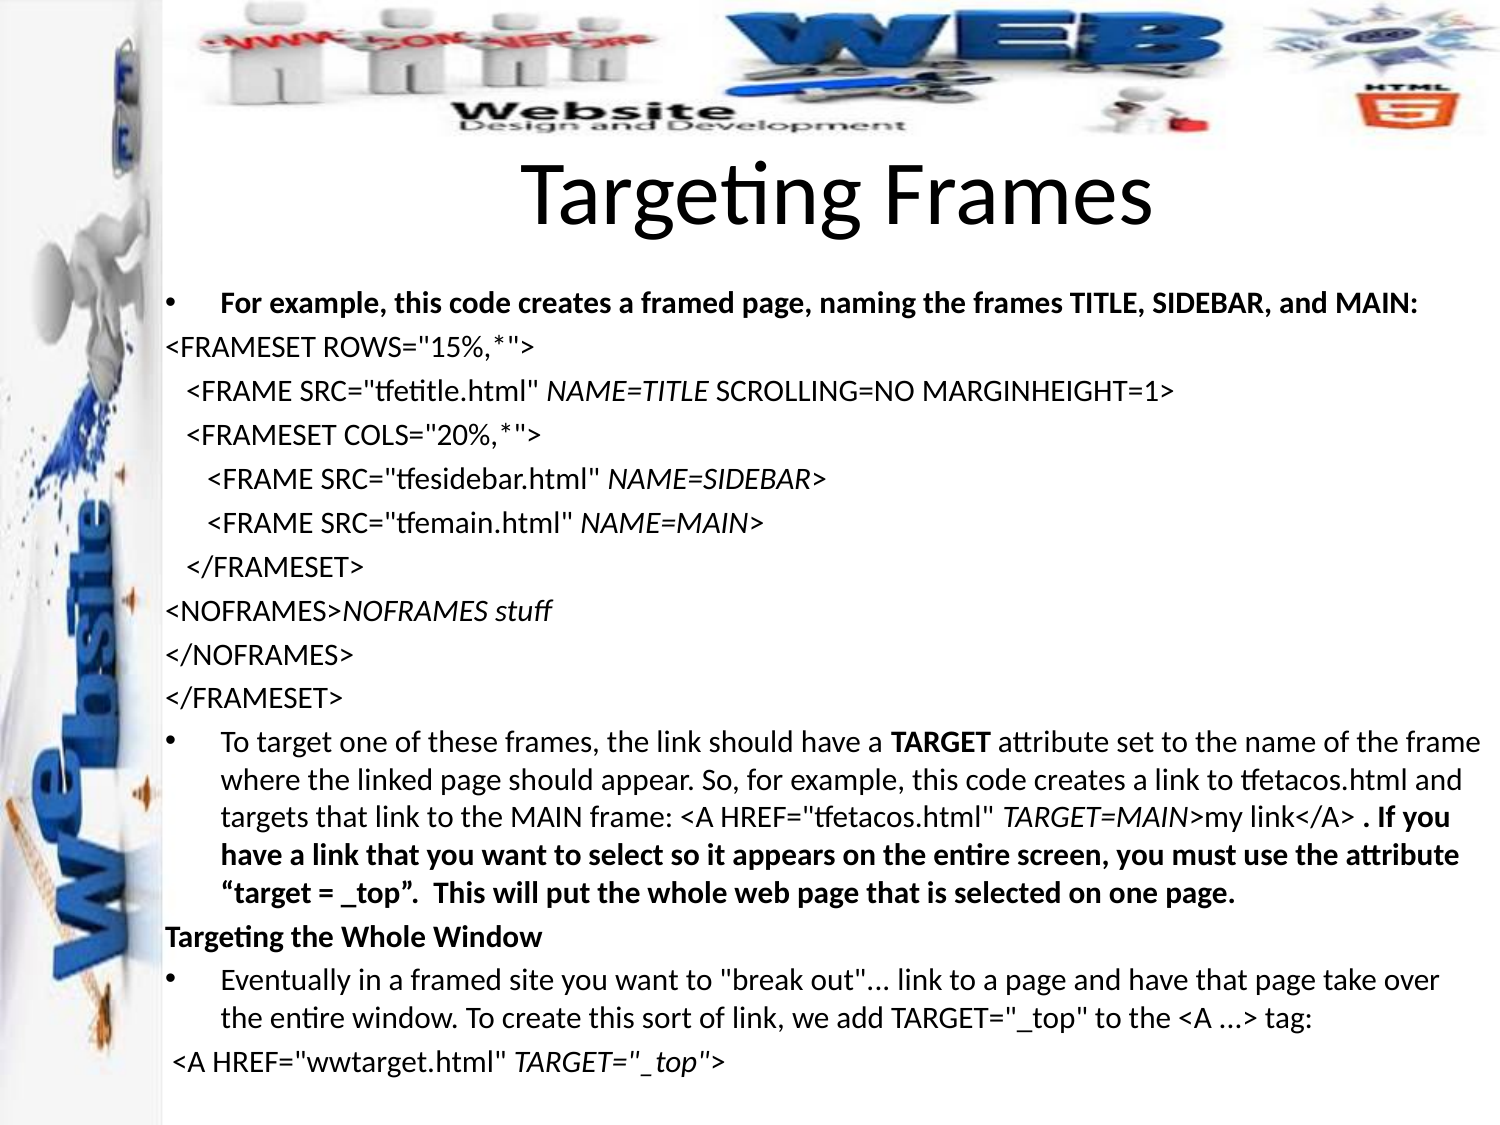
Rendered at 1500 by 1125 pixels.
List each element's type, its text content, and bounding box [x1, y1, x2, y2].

title Targeting Frames [174, 125, 1500, 250]
list For example, this code creates a framed page, naming the frames TITLE, SIDEBAR, and MAIN: <FRAMESET ROWS="15%,*"> <FRAME SRC="tfetitle.html" NAME=TITLE SCROLLING=NO MARGINHEIGHT=1> <FRAMESET COLS="20%,*"> <FRAME SRC="tfesidebar.html" NAME=SIDEBAR> <FRAME SRC="tfemain.html" NAME=MAIN> </FRAMESET> <NOFRAMES>NOFRAMES stuff </NOFRAMES> </FRAMESET> To target one of these frames, the link should have a TARGET attribute set to the name of the frame where the linked page should appear. So, for example, this code creates a link to tfetacos.html and targets that link to the MAIN frame: <A HREF="tfetacos.html" TARGET=MAIN>my link</A> . If you have a link that you want to select so it appears on the entire screen, you must use the attribute “target = _top”. This will put the whole web page that is selected on one page. Targeting the Whole Window Eventually in a framed site you want to "break out"... link to a page and have that page take over the entire window. To create this sort of link, we add TARGET="_top" to the <A ...> tag: <A HREF="wwtarget.html" TARGET="_top"> [150, 275, 1500, 1125]
picture [0, 0, 1500, 1125]
